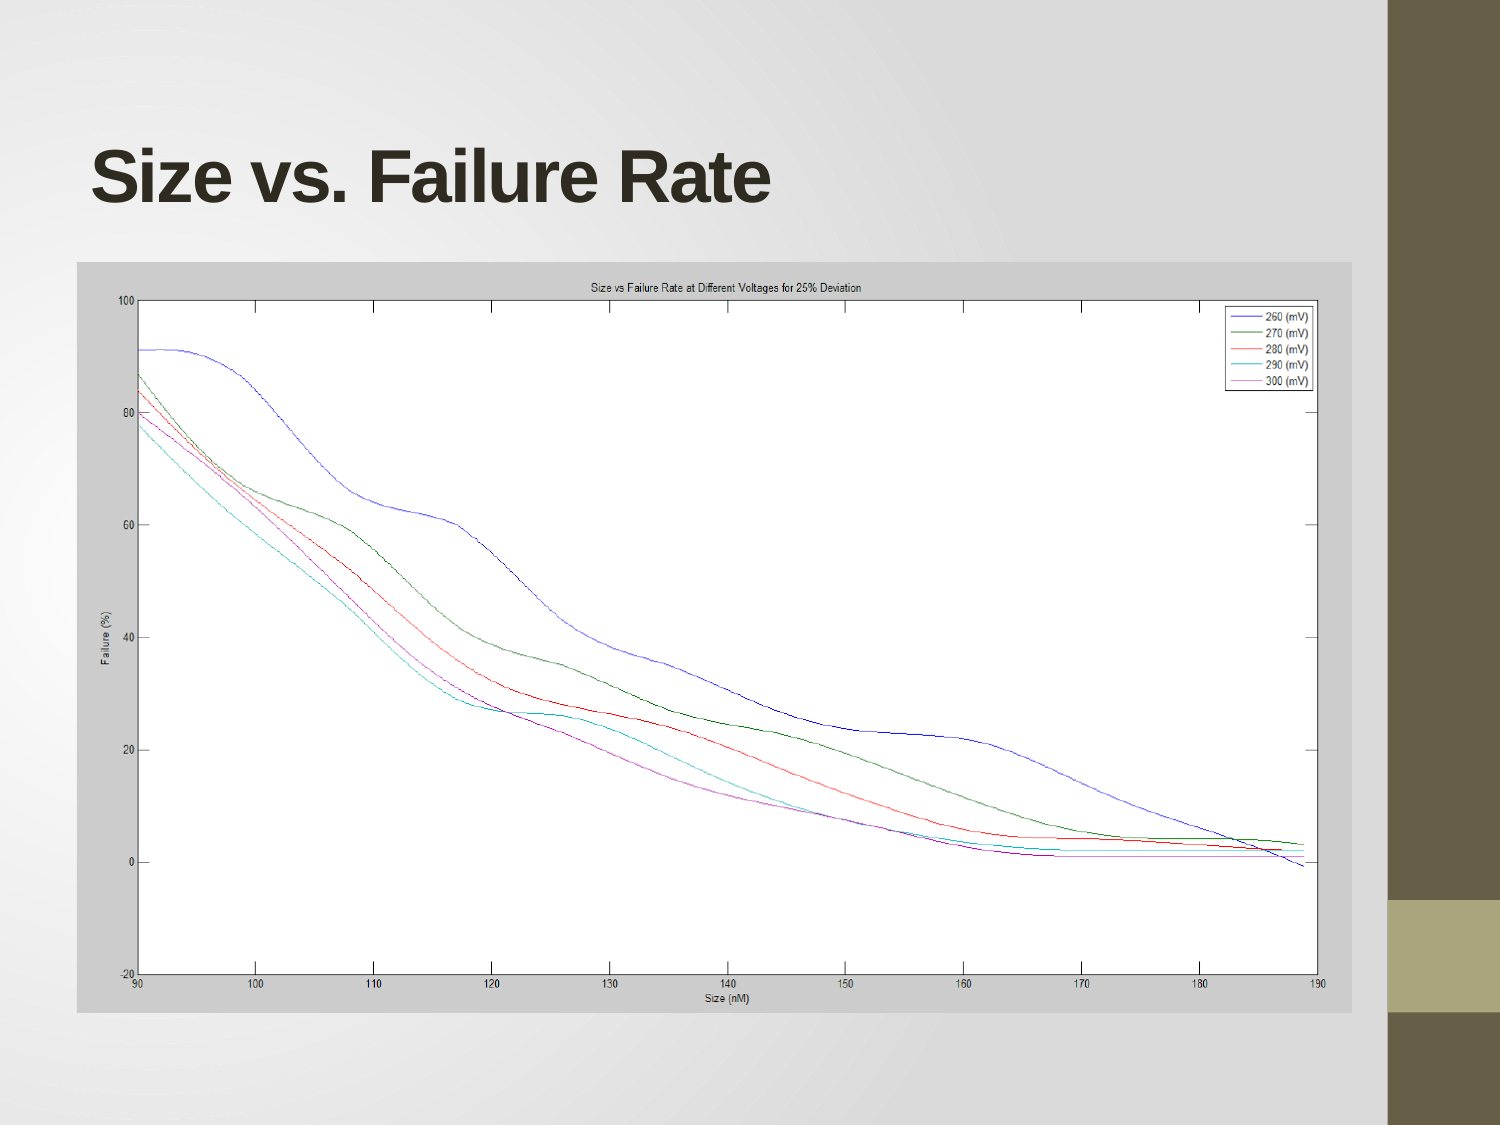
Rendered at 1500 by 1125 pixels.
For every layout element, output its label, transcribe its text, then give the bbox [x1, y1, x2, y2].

title Size vs. Failure Rate [75, 14, 1425, 233]
text_box [76, 262, 1352, 1013]
